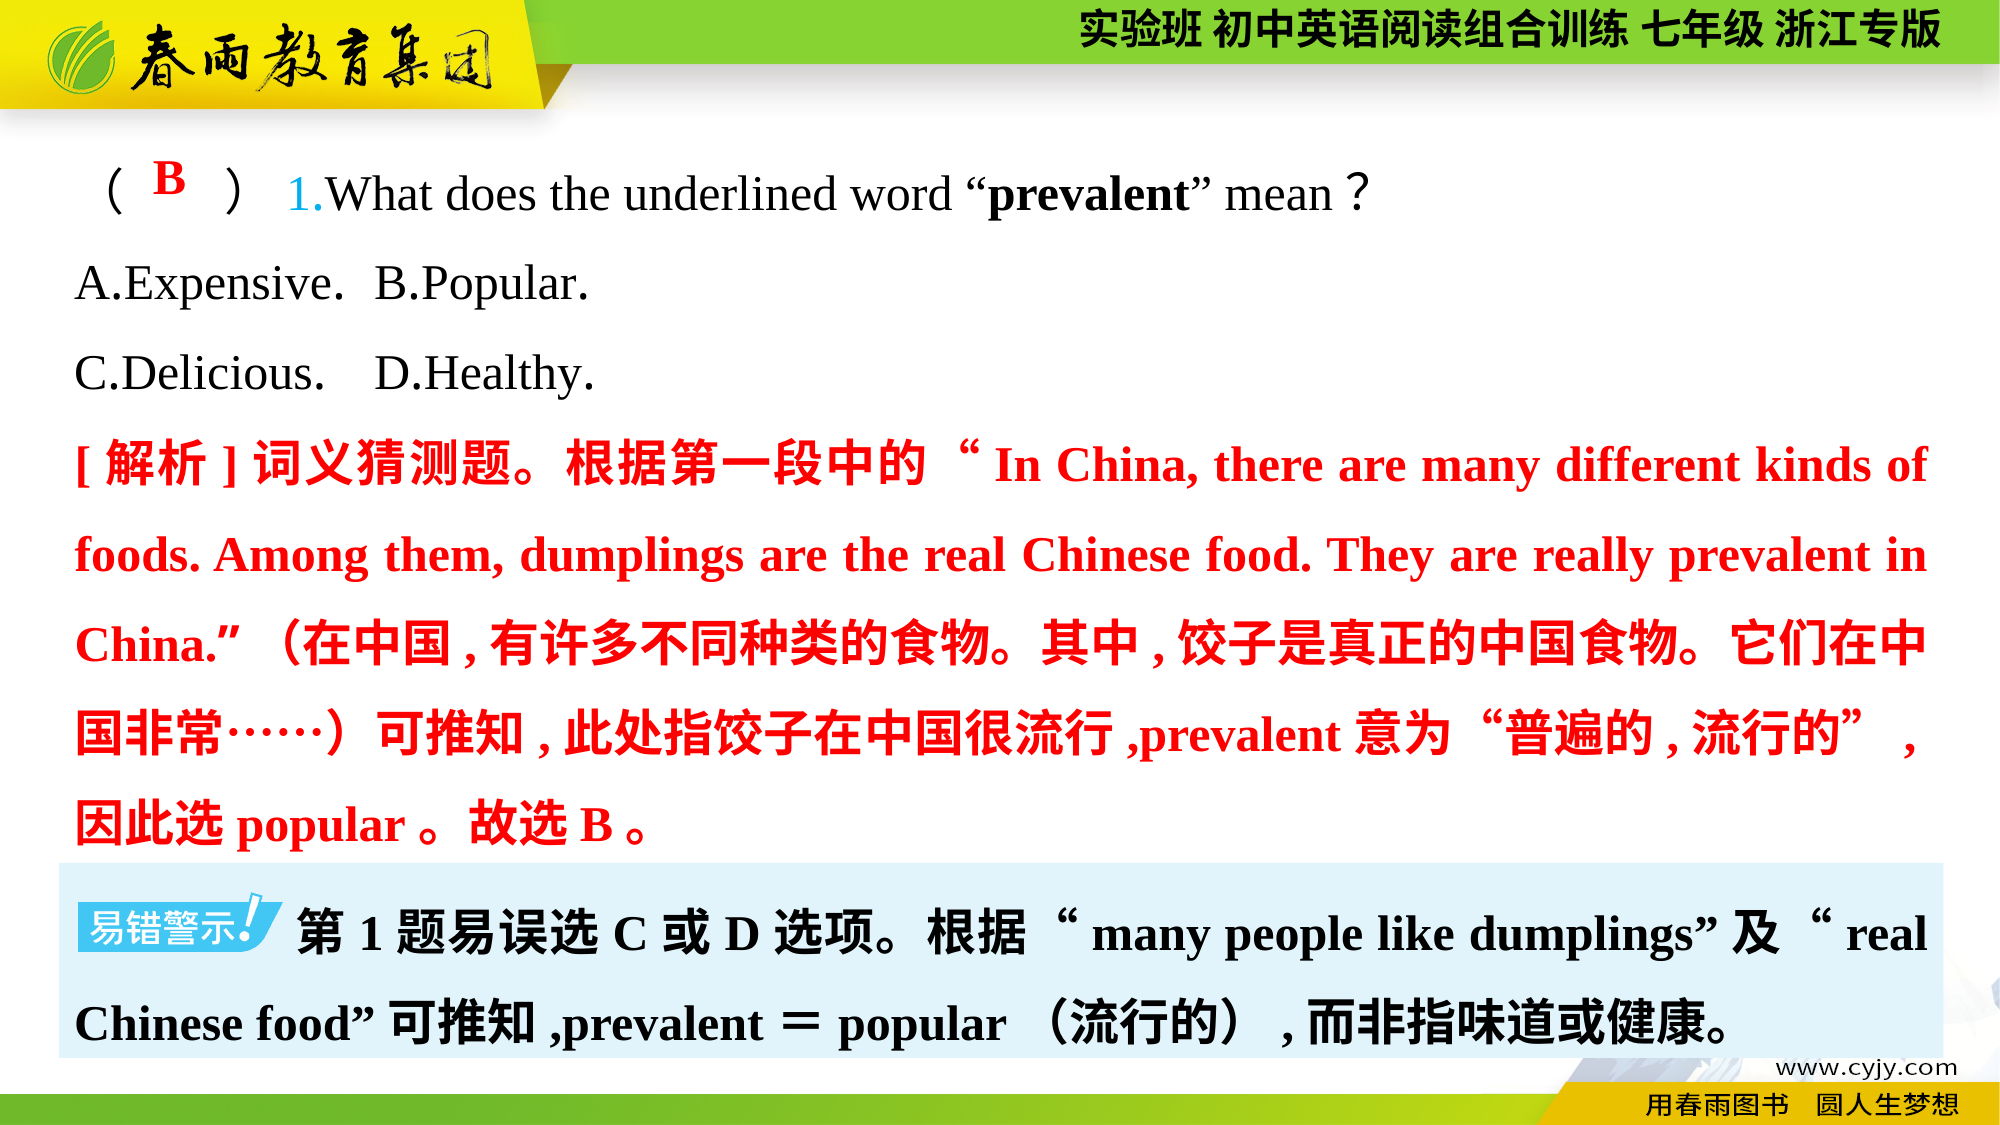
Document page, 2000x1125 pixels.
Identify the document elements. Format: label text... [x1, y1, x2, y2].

picture [0, 0, 2000, 1125]
list （ ）1.What does the underlined word “prevalent” mean？ A.Expensive. B.Popular. C.Delicious. D.Healthy. [59, 122, 1944, 394]
text_box B [138, 137, 202, 212]
text_box [解析]词义猜测题。根据第一段中的“In China, there are many different kinds of foods. Among them, dumplings are the real Chinese food. They are really prevalent in China.”（在中国,有许多不同种类的食物。其中,饺子是真正的中国食物。它们在中国非常……）可推知,此处指饺子在中国很流行,prevalent意为“普遍的,流行的”,因此选popular。故选B。 [59, 394, 1944, 859]
text_box 第1题易误选C或D选项。根据“many people like dumplings”及“real Chinese food”可推知,prevalent＝popular（流行的）,而非指味道或健康。 [59, 862, 1944, 1058]
